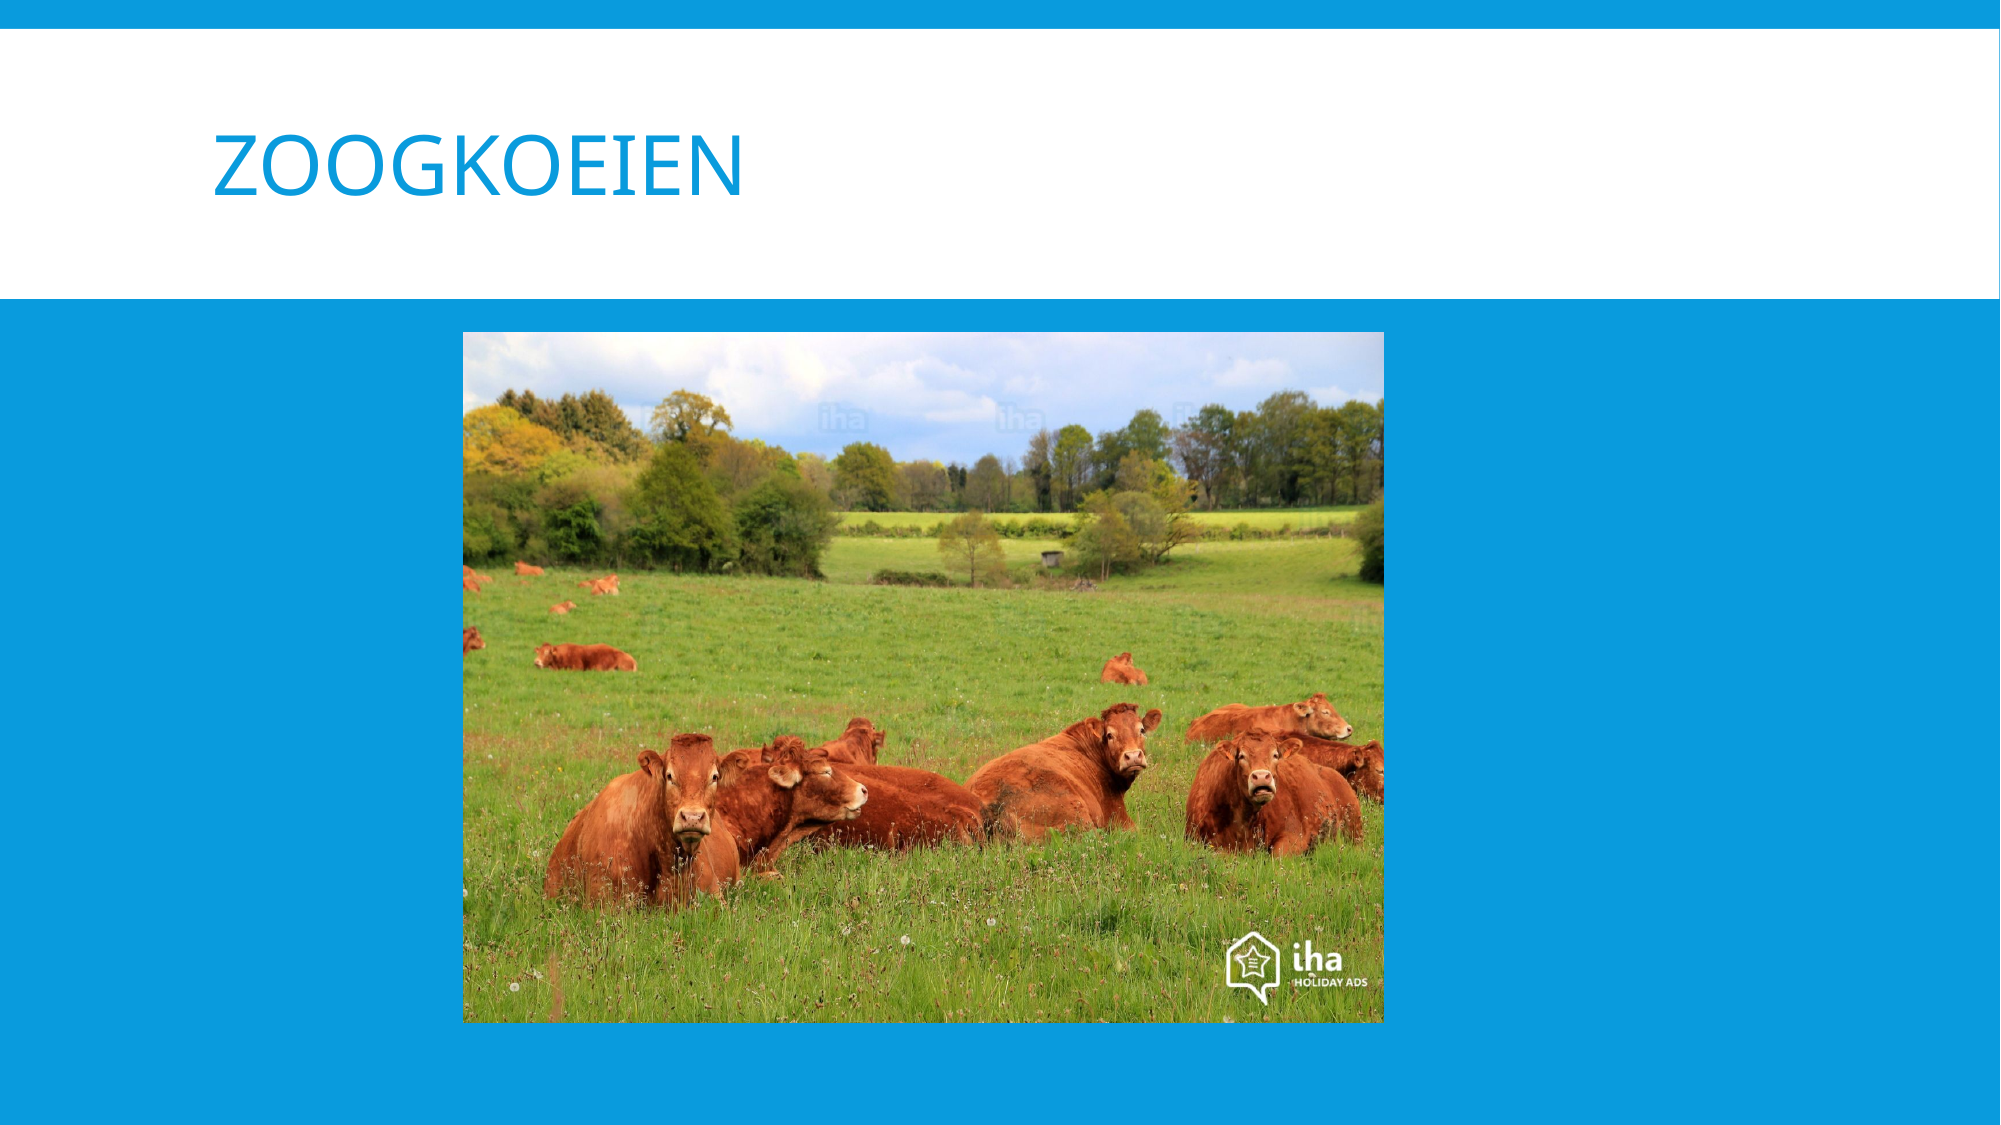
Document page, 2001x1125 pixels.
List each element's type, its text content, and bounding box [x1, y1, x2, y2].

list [462, 332, 1384, 1023]
title Zoogkoeien [197, 46, 1803, 295]
